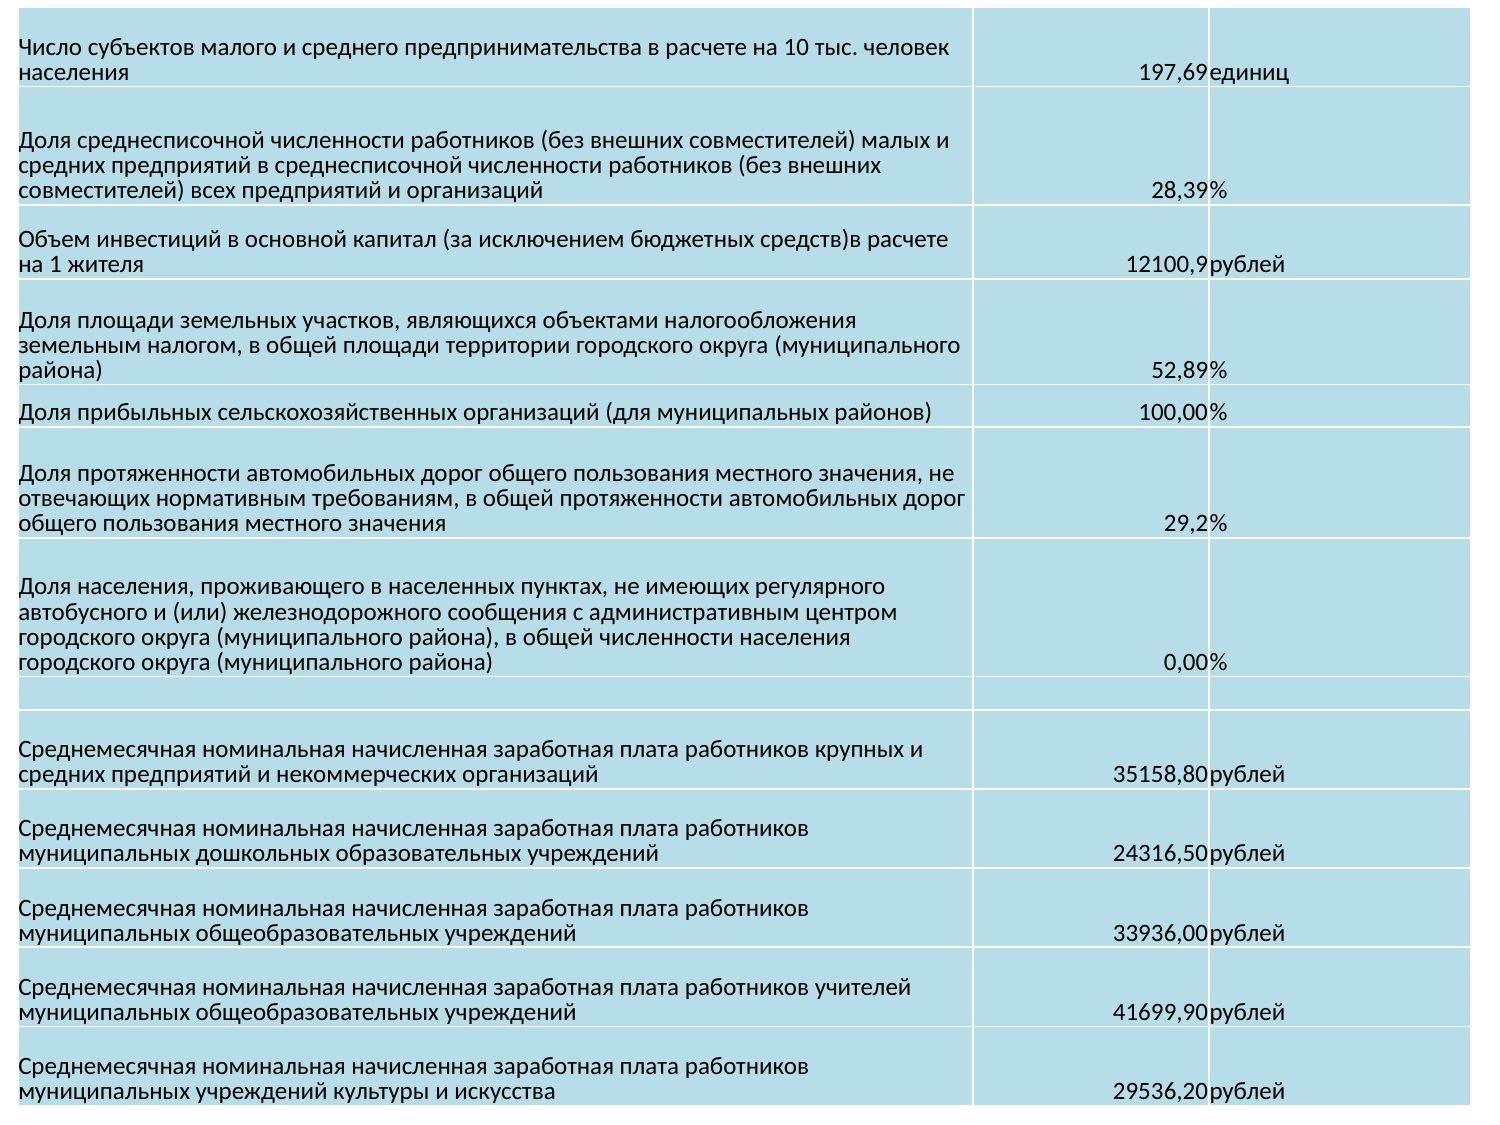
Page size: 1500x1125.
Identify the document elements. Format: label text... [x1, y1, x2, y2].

table_cell Среднемесячная номинальная начисленная заработная плата работников муниципальных дошкольных образовательных учреждений [19, 790, 972, 867]
table_cell Доля среднесписочной численности работников (без внешних совместителей) малых и средних предприятий в среднесписочной численности работников (без внешних совместителей) всех предприятий и организаций [19, 87, 972, 204]
table_cell рублей [1210, 869, 1470, 946]
table_cell % [1210, 87, 1470, 204]
table_cell рублей [1210, 206, 1470, 278]
table_cell 52,89 [974, 280, 1208, 384]
table_cell 0,00 [974, 539, 1208, 676]
table_cell Объем инвестиций в основной капитал (за исключением бюджетных средств)в расчете на 1 жителя [19, 206, 972, 278]
table_cell Среднемесячная номинальная начисленная заработная плата работников учителей муниципальных общеобразовательных учреждений [19, 948, 972, 1026]
table_cell 29536,20 [974, 1027, 1208, 1105]
table_header Число субъектов малого и среднего предпринимательства в расчете на 10 тыс. человек населения [19, 8, 972, 86]
table_cell Среднемесячная номинальная начисленная заработная плата работников муниципальных учреждений культуры и искусства [19, 1027, 972, 1105]
table_cell 33936,00 [974, 869, 1208, 946]
table_cell 35158,80 [974, 711, 1208, 788]
table_cell рублей [1210, 948, 1470, 1026]
table_cell 24316,50 [974, 790, 1208, 867]
table_cell рублей [1210, 711, 1470, 788]
table_header единиц [1210, 8, 1470, 86]
table_cell рублей [1210, 1027, 1470, 1105]
table_cell % [1210, 385, 1470, 426]
table_cell Доля протяженности автомобильных дорог общего пользования местного значения, не отвечающих нормативным требованиям, в общей протяженности автомобильных дорог общего пользования местного значения [19, 428, 972, 537]
table_cell Доля прибыльных сельскохозяйственных организаций (для муниципальных районов) [19, 385, 972, 426]
table_header 197,69 [974, 8, 1208, 86]
table_cell 29,2 [974, 428, 1208, 537]
table_cell Среднемесячная номинальная начисленная заработная плата работников муниципальных общеобразовательных учреждений [19, 869, 972, 946]
table_cell % [1210, 280, 1470, 384]
table_cell 41699,90 [974, 948, 1208, 1026]
table_cell 28,39 [974, 87, 1208, 204]
table_cell 12100,9 [974, 206, 1208, 278]
table_cell % [1210, 539, 1470, 676]
table_cell рублей [1210, 790, 1470, 867]
table_cell Среднемесячная номинальная начисленная заработная плата работников крупных и средних предприятий и некоммерческих организаций [19, 711, 972, 788]
table_cell Доля населения, проживающего в населенных пунктах, не имеющих регулярного автобусного и (или) железнодорожного сообщения с административным центром городского округа (муниципального района), в общей численности населения городского округа (муниципального района) [19, 539, 972, 676]
table_cell 100,00 [974, 385, 1208, 426]
table_cell [19, 677, 972, 709]
table_cell % [1210, 428, 1470, 537]
table_cell [974, 677, 1208, 709]
table_cell [1210, 677, 1470, 709]
table_cell Доля площади земельных участков, являющихся объектами налогообложения земельным налогом, в общей площади территории городского округа (муниципального района) [19, 280, 972, 384]
